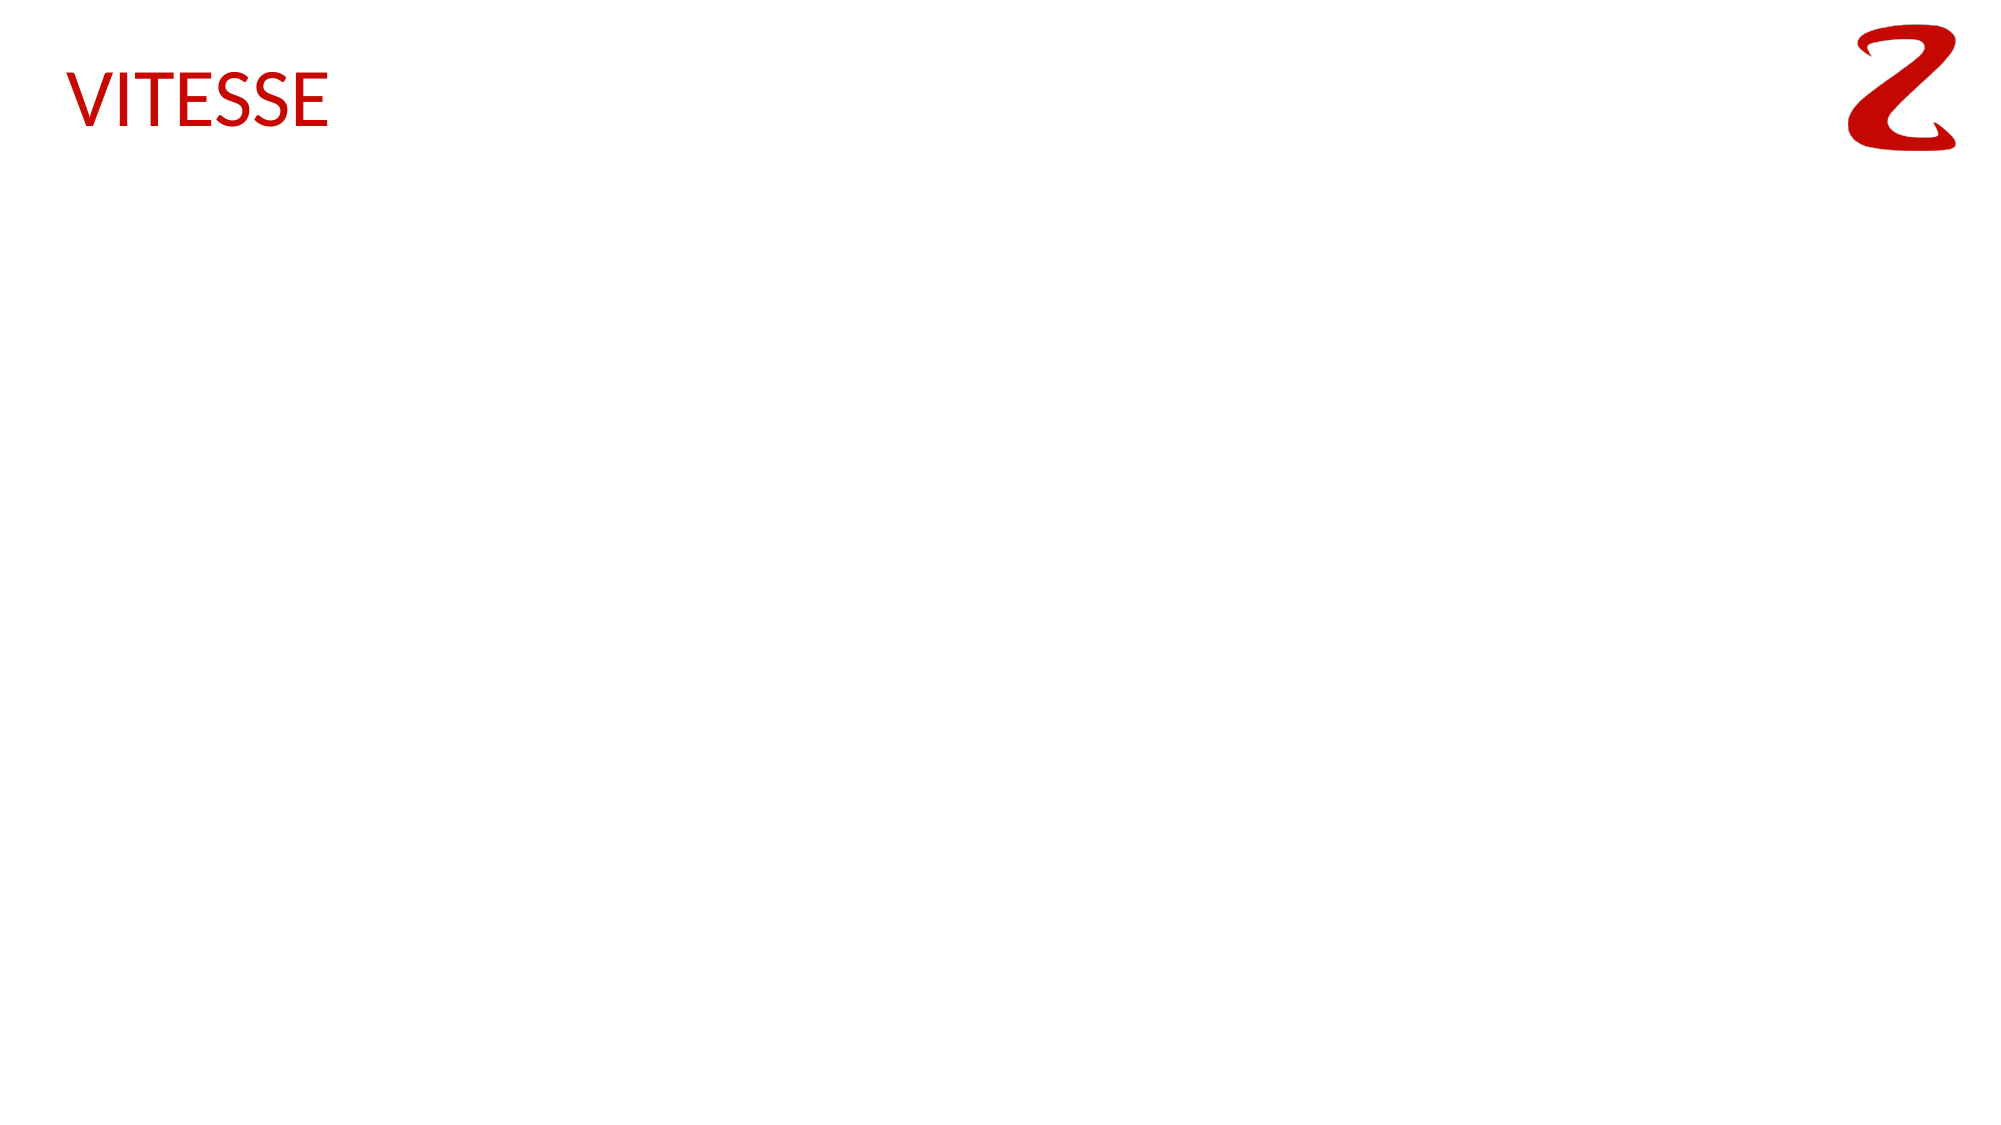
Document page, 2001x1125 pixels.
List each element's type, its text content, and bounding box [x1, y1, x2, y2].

picture [1847, 22, 1957, 153]
text_box VITESSE [51, 35, 1723, 151]
